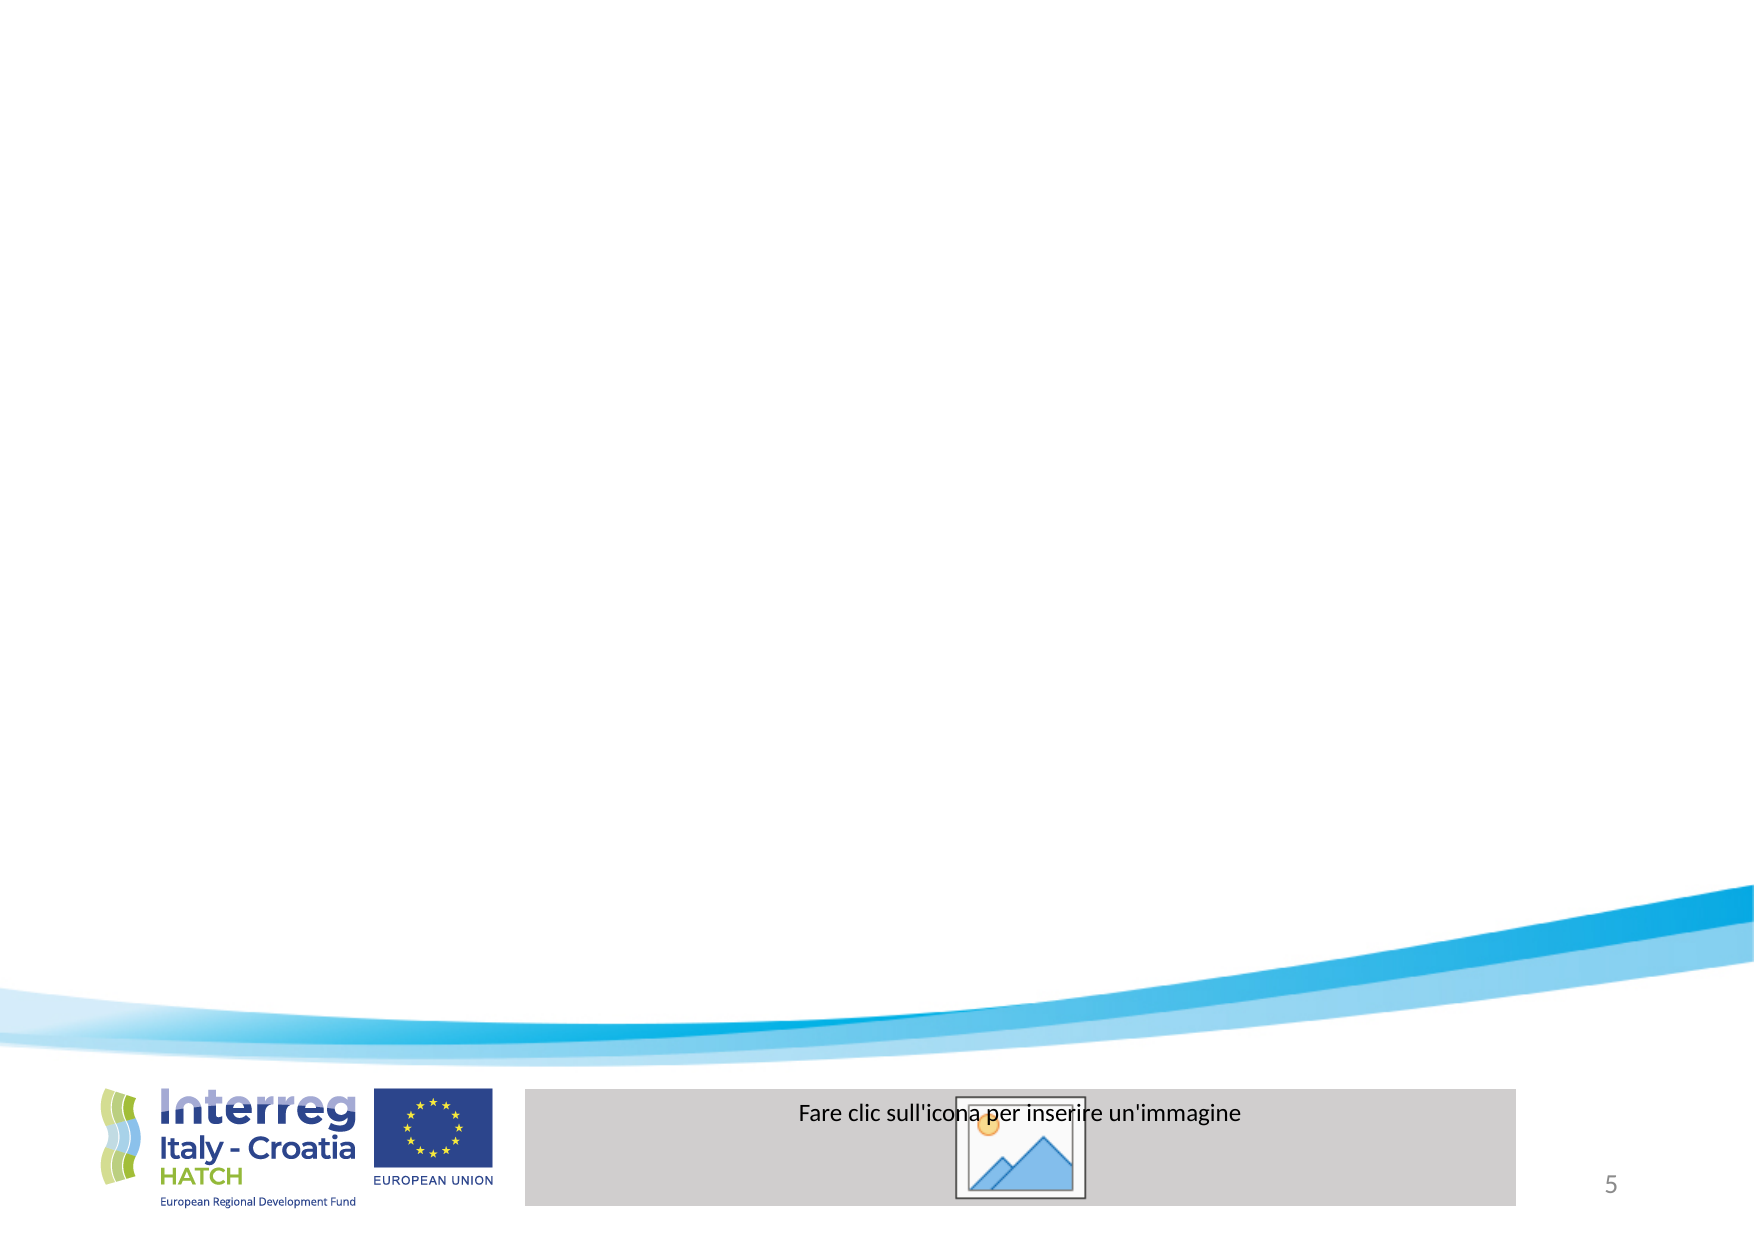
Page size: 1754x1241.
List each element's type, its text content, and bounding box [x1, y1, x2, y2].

picture [0, 884, 1754, 1218]
slide_number 5 [1526, 1149, 1634, 1216]
